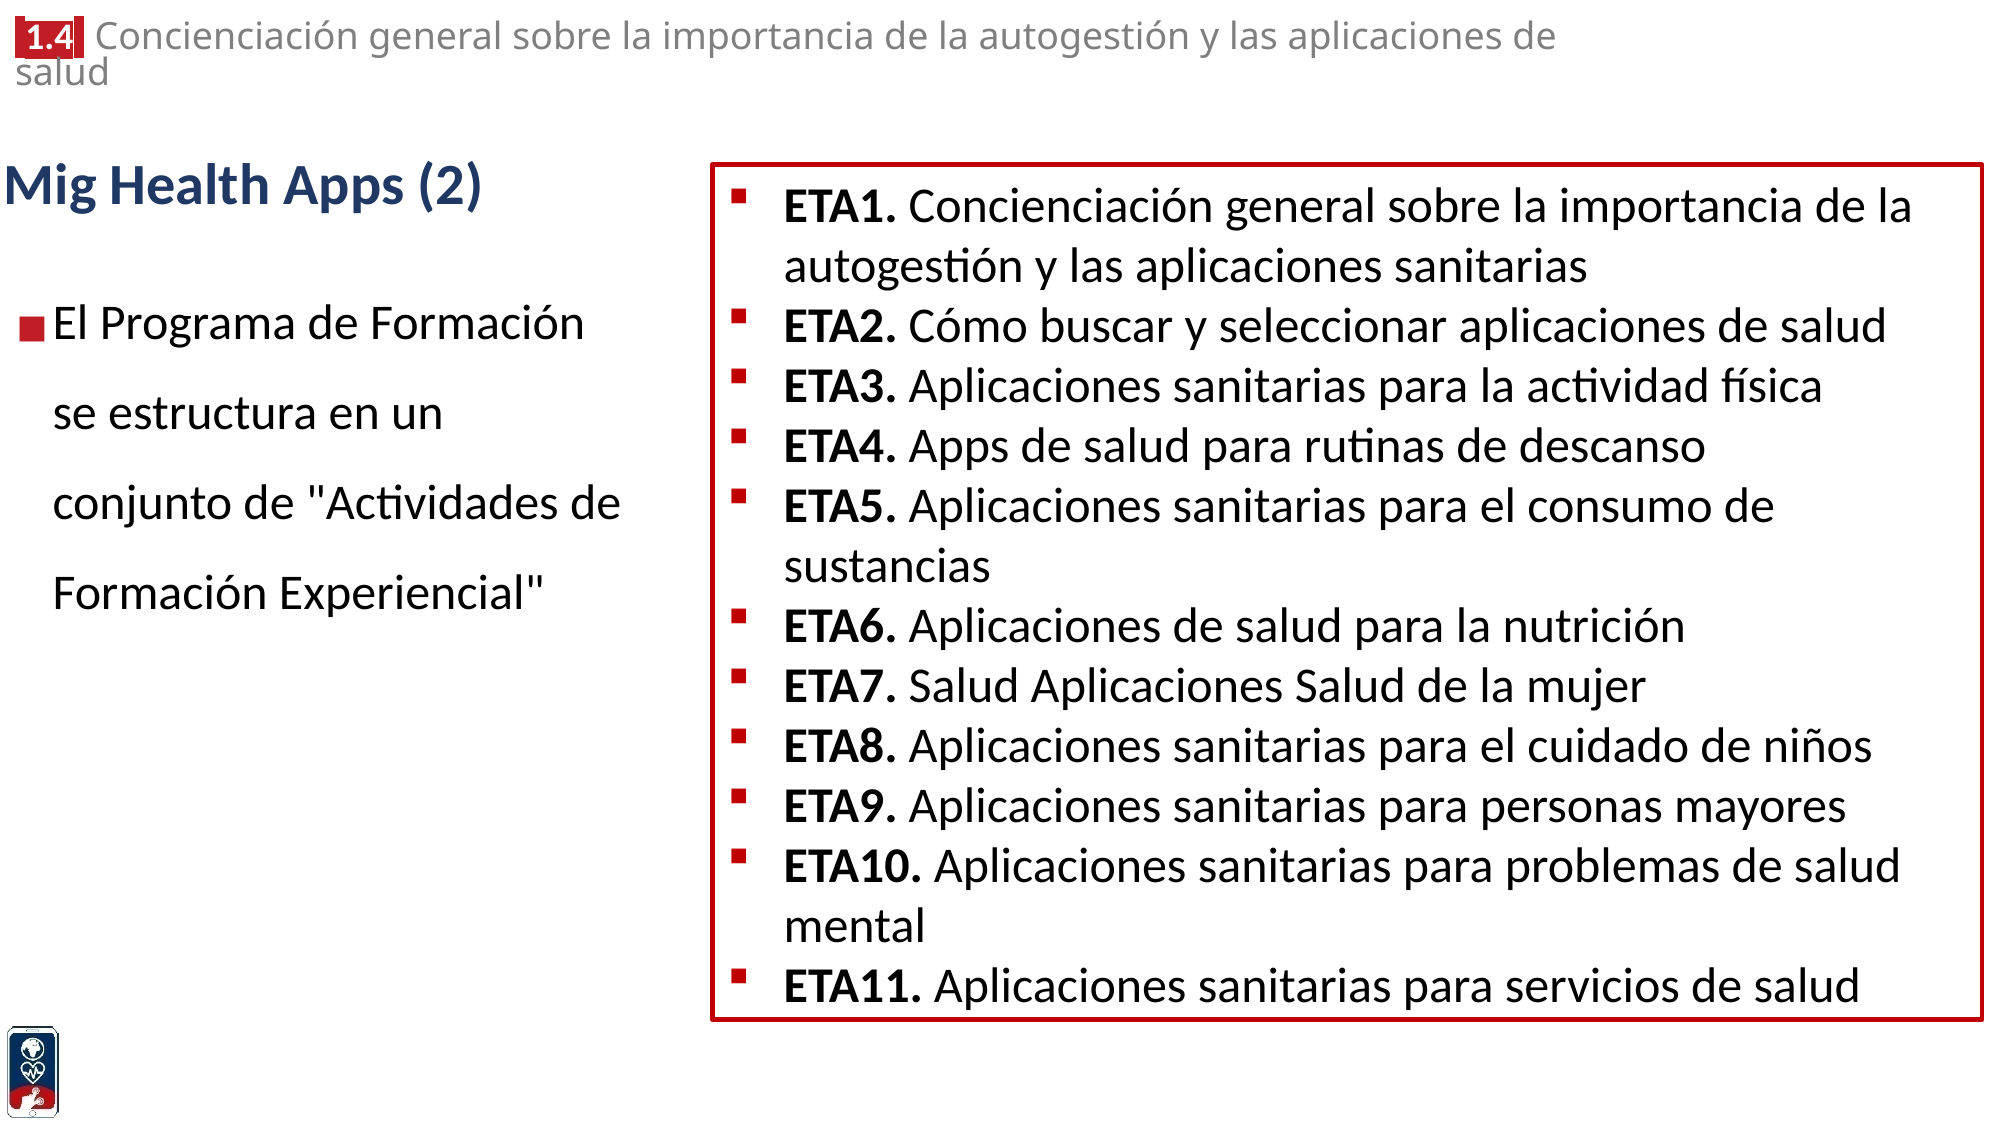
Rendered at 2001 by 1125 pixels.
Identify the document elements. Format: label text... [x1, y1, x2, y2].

title Mig Health Apps (2) [0, 135, 1804, 235]
list El Programa de Formación se estructura en un conjunto de "Actividades de Formación Experiencial" [0, 252, 641, 1051]
text_box ETA1. Concienciación general sobre la importancia de la autogestión y las aplicaciones sanitarias ETA2. Cómo buscar y seleccionar aplicaciones de salud ETA3. Aplicaciones sanitarias para la actividad física ETA4. Apps de salud para rutinas de descanso ETA5. Aplicaciones sanitarias para el consumo de sustancias ETA6. Aplicaciones de salud para la nutrición ETA7. Salud Aplicaciones Salud de la mujer ETA8. Aplicaciones sanitarias para el cuidado de niños ETA9. Aplicaciones sanitarias para personas mayores ETA10. Aplicaciones sanitarias para problemas de salud mental ETA11. Aplicaciones sanitarias para servicios de salud [712, 164, 1983, 1020]
picture [7, 1051, 59, 1118]
